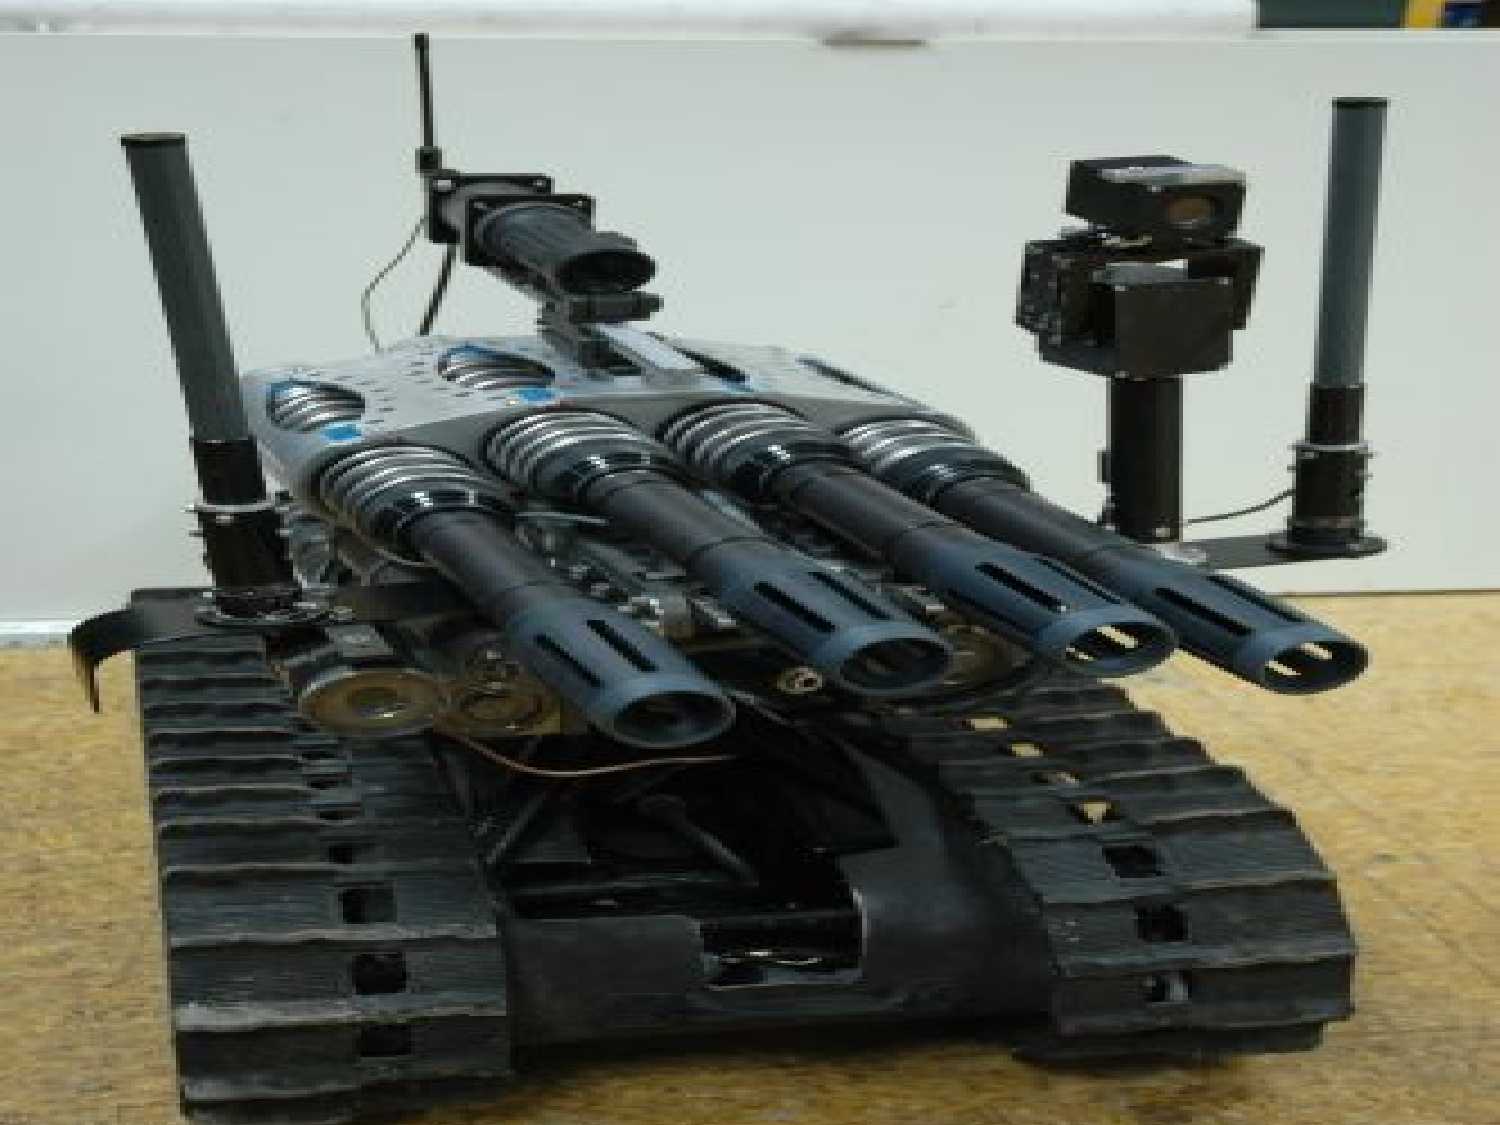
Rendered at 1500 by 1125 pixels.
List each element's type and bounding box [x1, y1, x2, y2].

list [0, 0, 1500, 1125]
